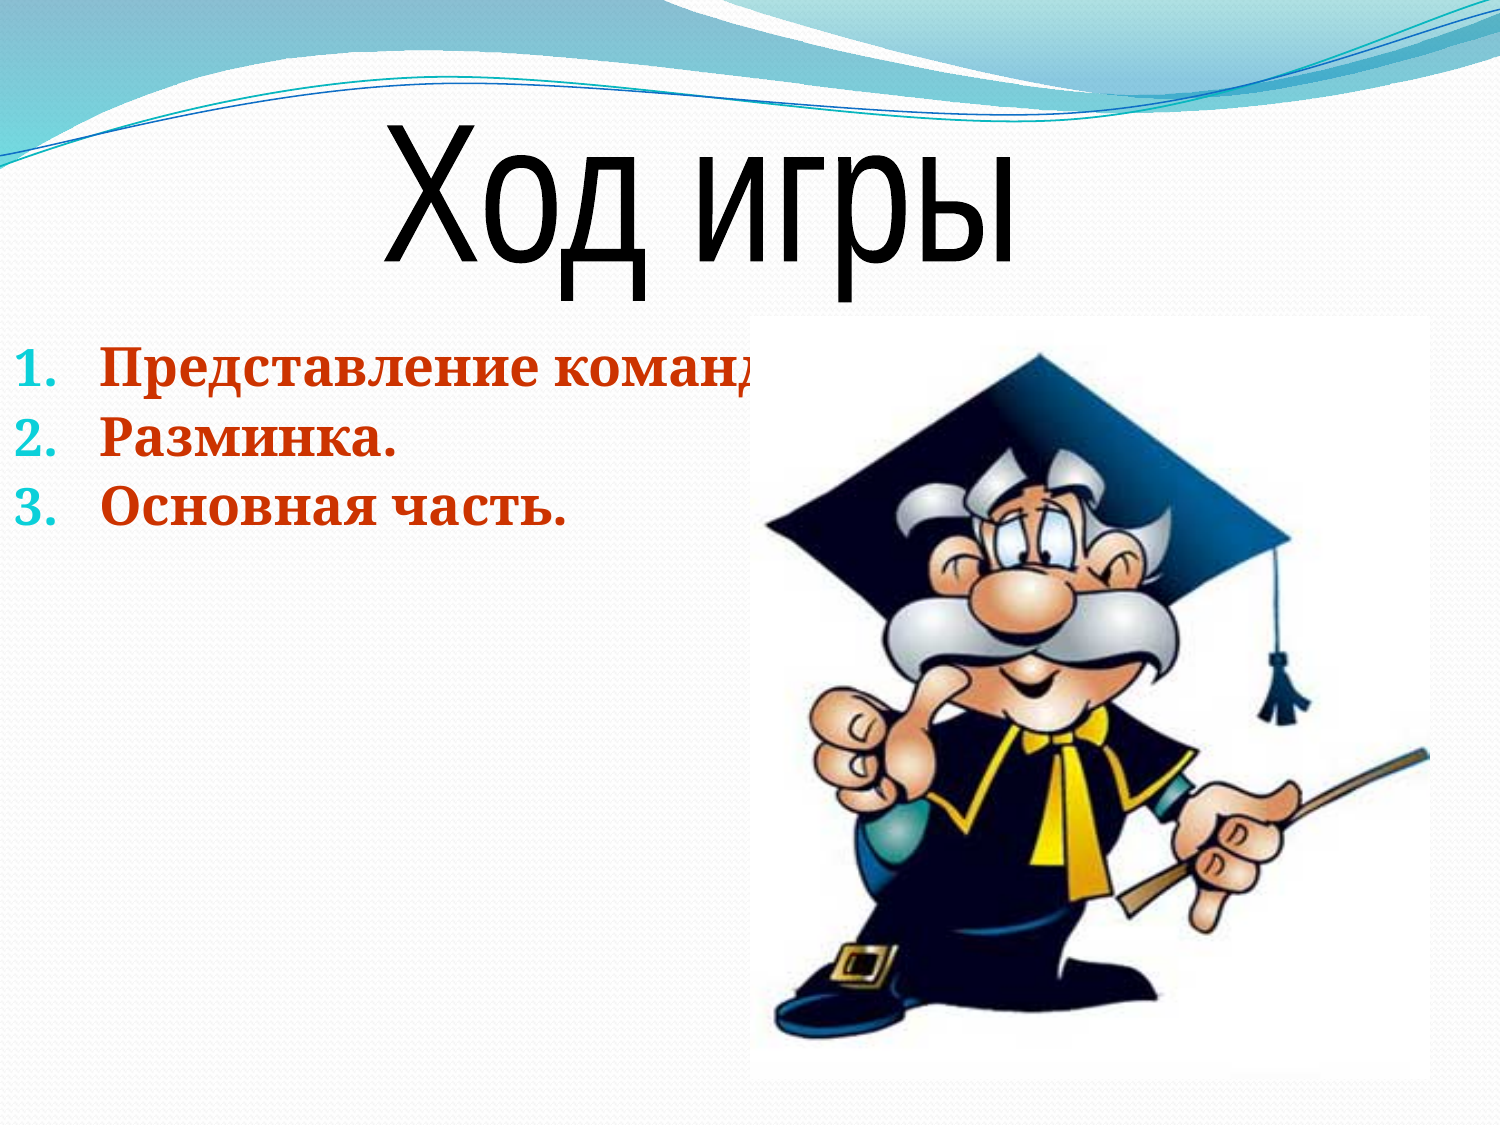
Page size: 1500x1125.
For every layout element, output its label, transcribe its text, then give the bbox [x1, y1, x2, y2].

text_box [135, 78, 467, 139]
picture [749, 316, 1430, 1079]
list Представление команд. Разминка. Основная часть. [0, 332, 742, 852]
